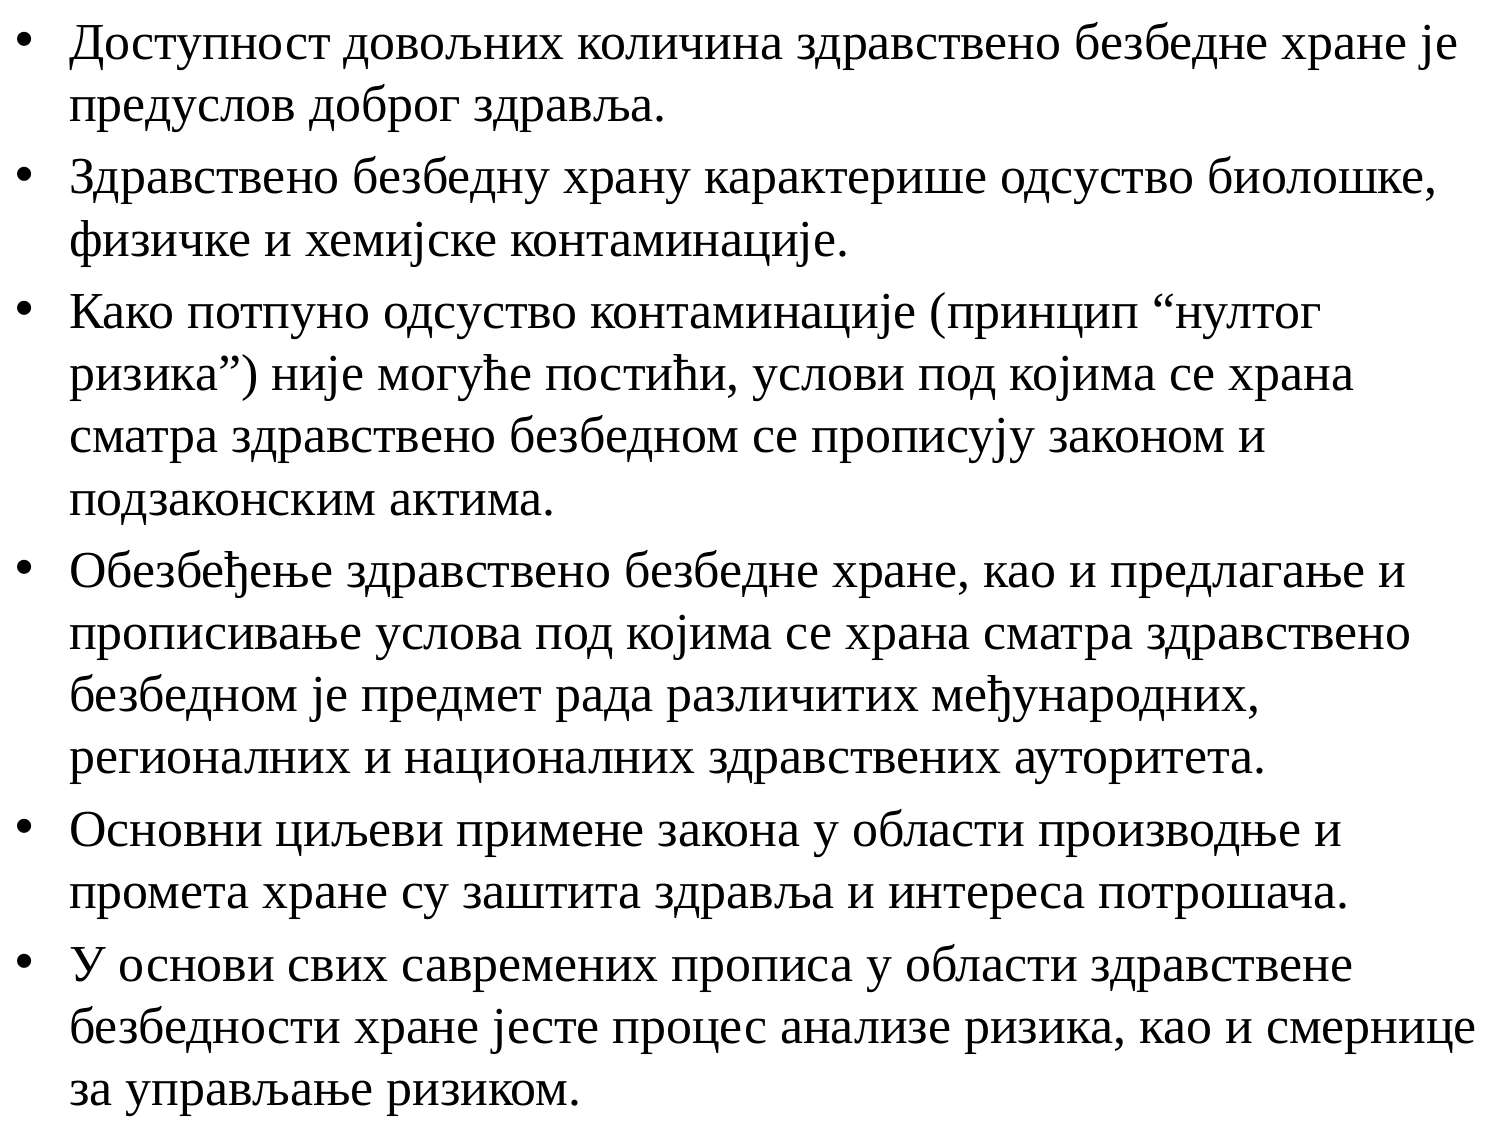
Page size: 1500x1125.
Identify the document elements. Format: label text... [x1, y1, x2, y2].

list Доступност довољних количина здравствено безбедне хране је предуслов доброг здравља. Здравствено безбедну храну карактерише одсуство биолошке, физичке и хемијске контаминације. Како потпуно одсуство контаминације (принцип “нултог ризика”) није могуће постићи, услови под којима се храна сматра здравствено безбедном се прописују законом и подзаконским актима. Обезбеђење здравствено безбедне хране, као и предлагање и прописивање услова под којима се храна сматра здравствено безбедном је предмет рада различитих међународних, регионалних и националних здравствених ауторитета. Основни циљеви примене закона у области производње и промета хране су заштита здравља и интереса потрошача. У основи свих савремених прописа у области здравствене безбедности хране јесте процес анализе ризика, као и смернице за управљање ризиком. [0, 0, 1500, 1125]
